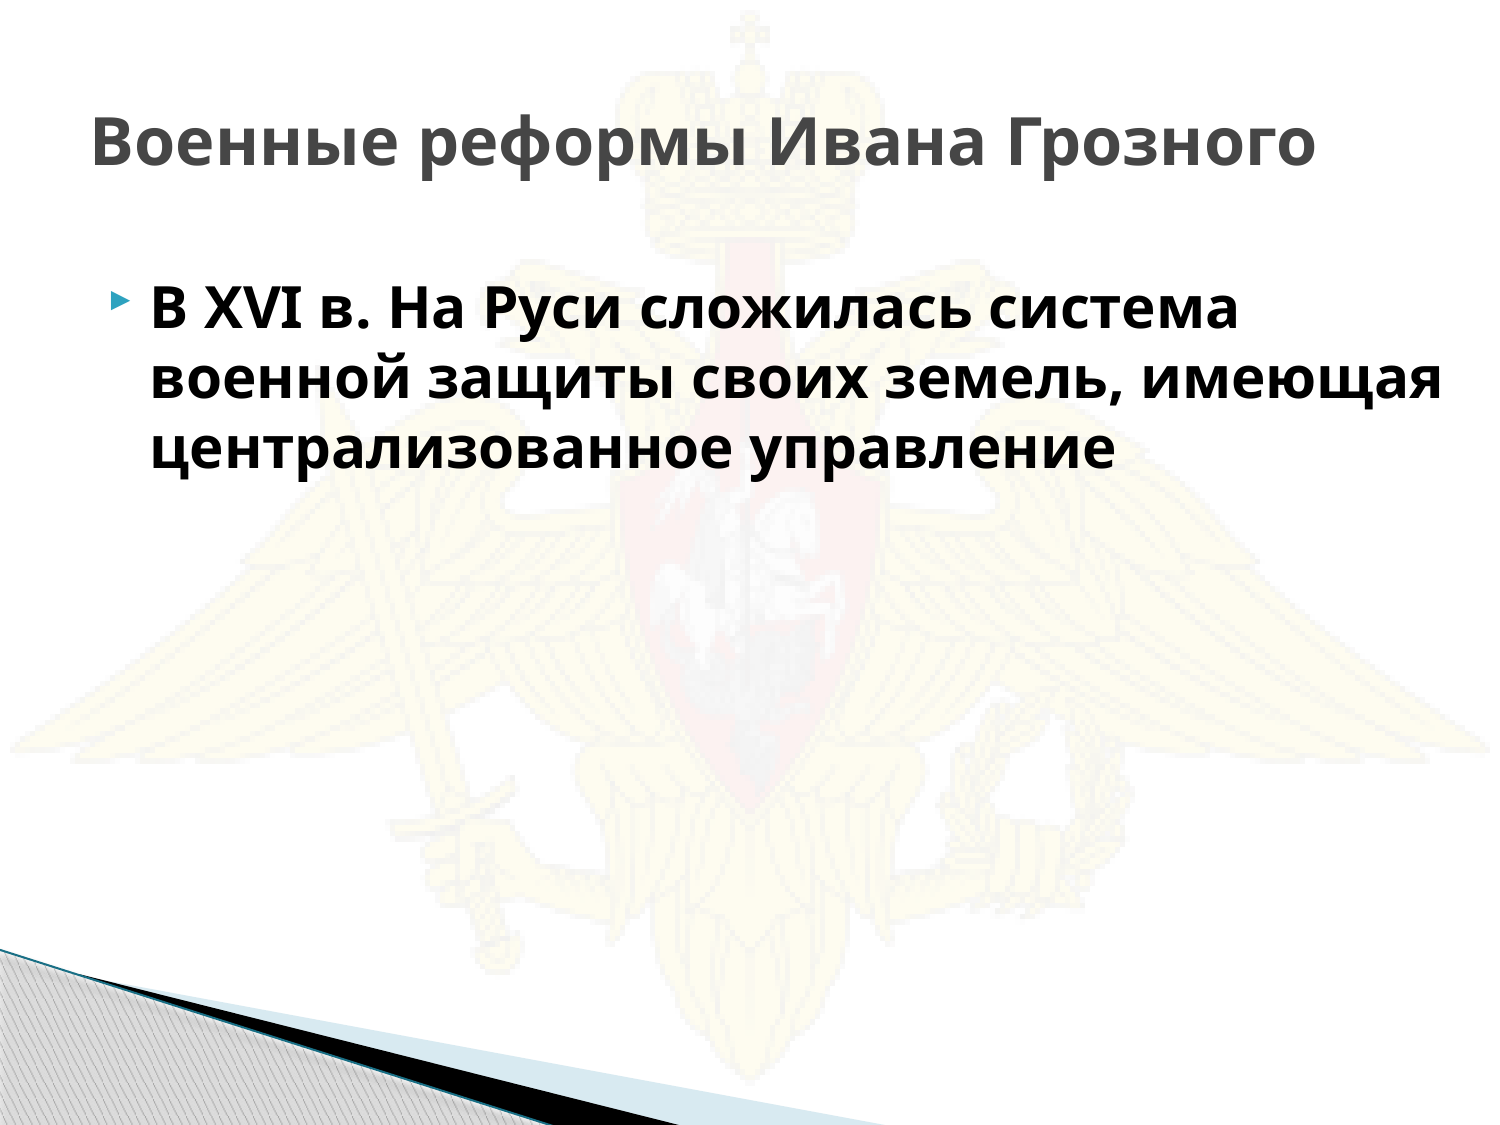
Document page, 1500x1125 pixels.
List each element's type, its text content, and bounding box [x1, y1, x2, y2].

title Военные реформы Ивана Грозного [75, 45, 1425, 233]
list В XVI в. На Руси сложилась система военной защиты своих земель, имеющая централизованное управление [75, 262, 1471, 1005]
